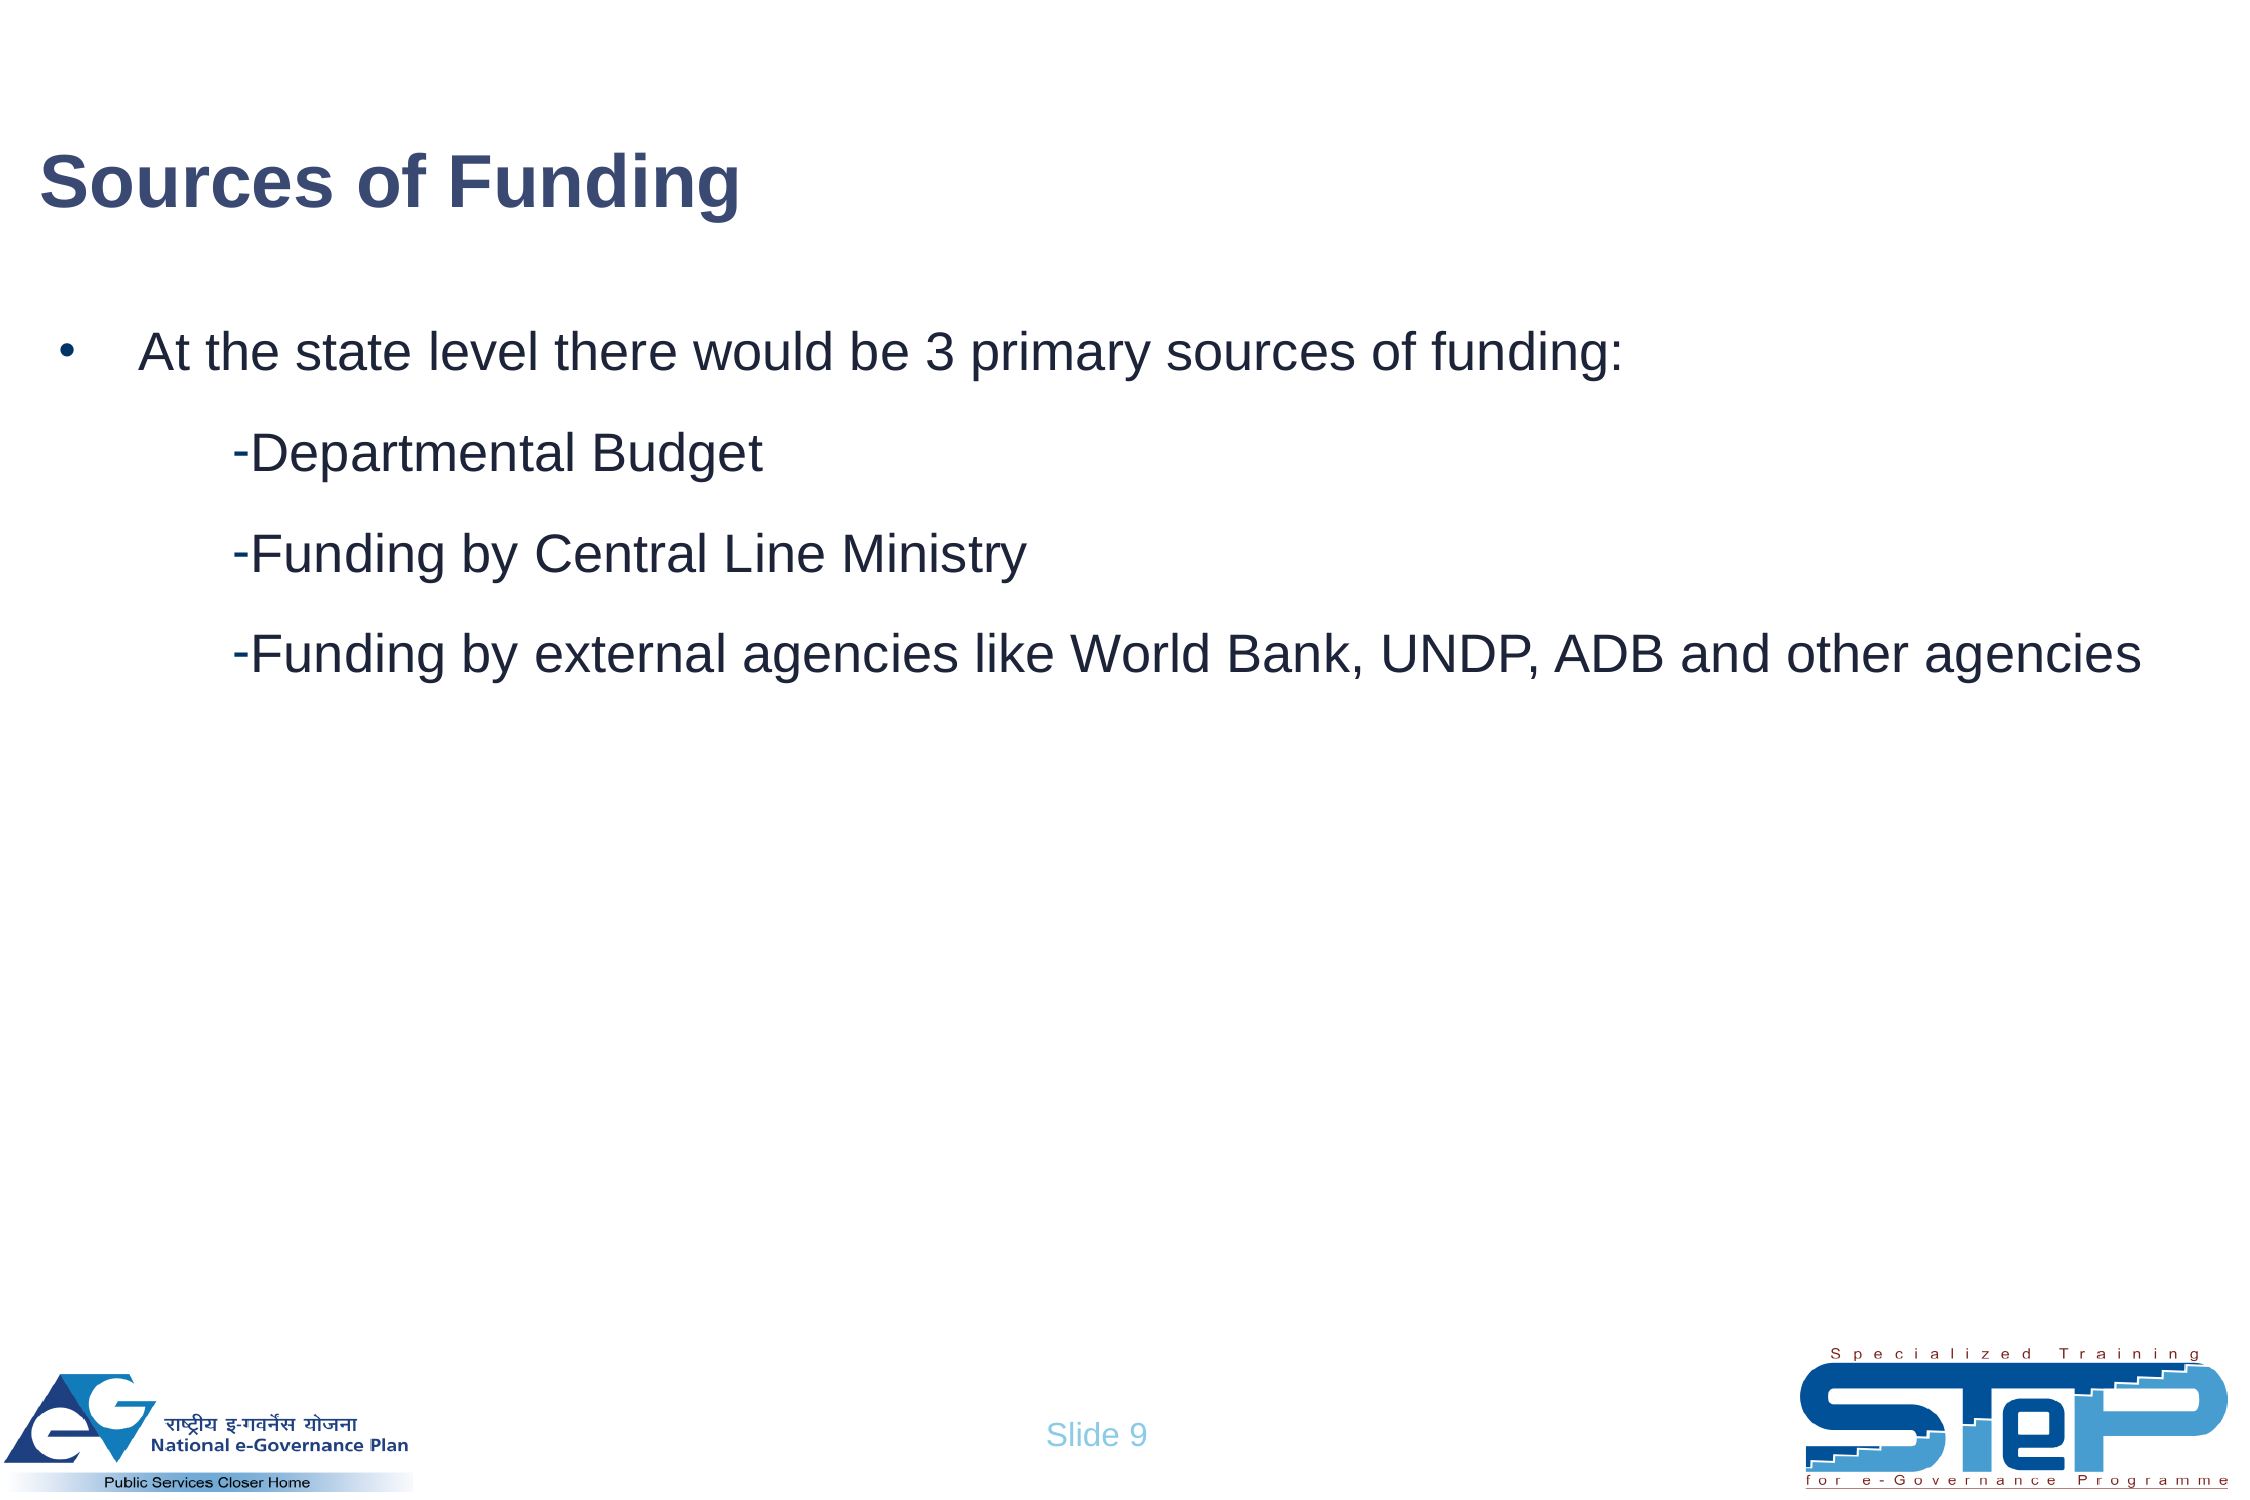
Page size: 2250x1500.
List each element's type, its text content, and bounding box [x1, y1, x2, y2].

title Sources of Funding [39, 132, 2207, 313]
picture [1800, 1348, 2228, 1489]
picture [3, 1374, 413, 1492]
subtitle At the state level there would be 3 primary sources of funding: Departmental Budget Funding by Central Line Ministry Funding by external agencies like World Bank, UNDP, ADB and other agencies [58, 316, 2175, 1367]
